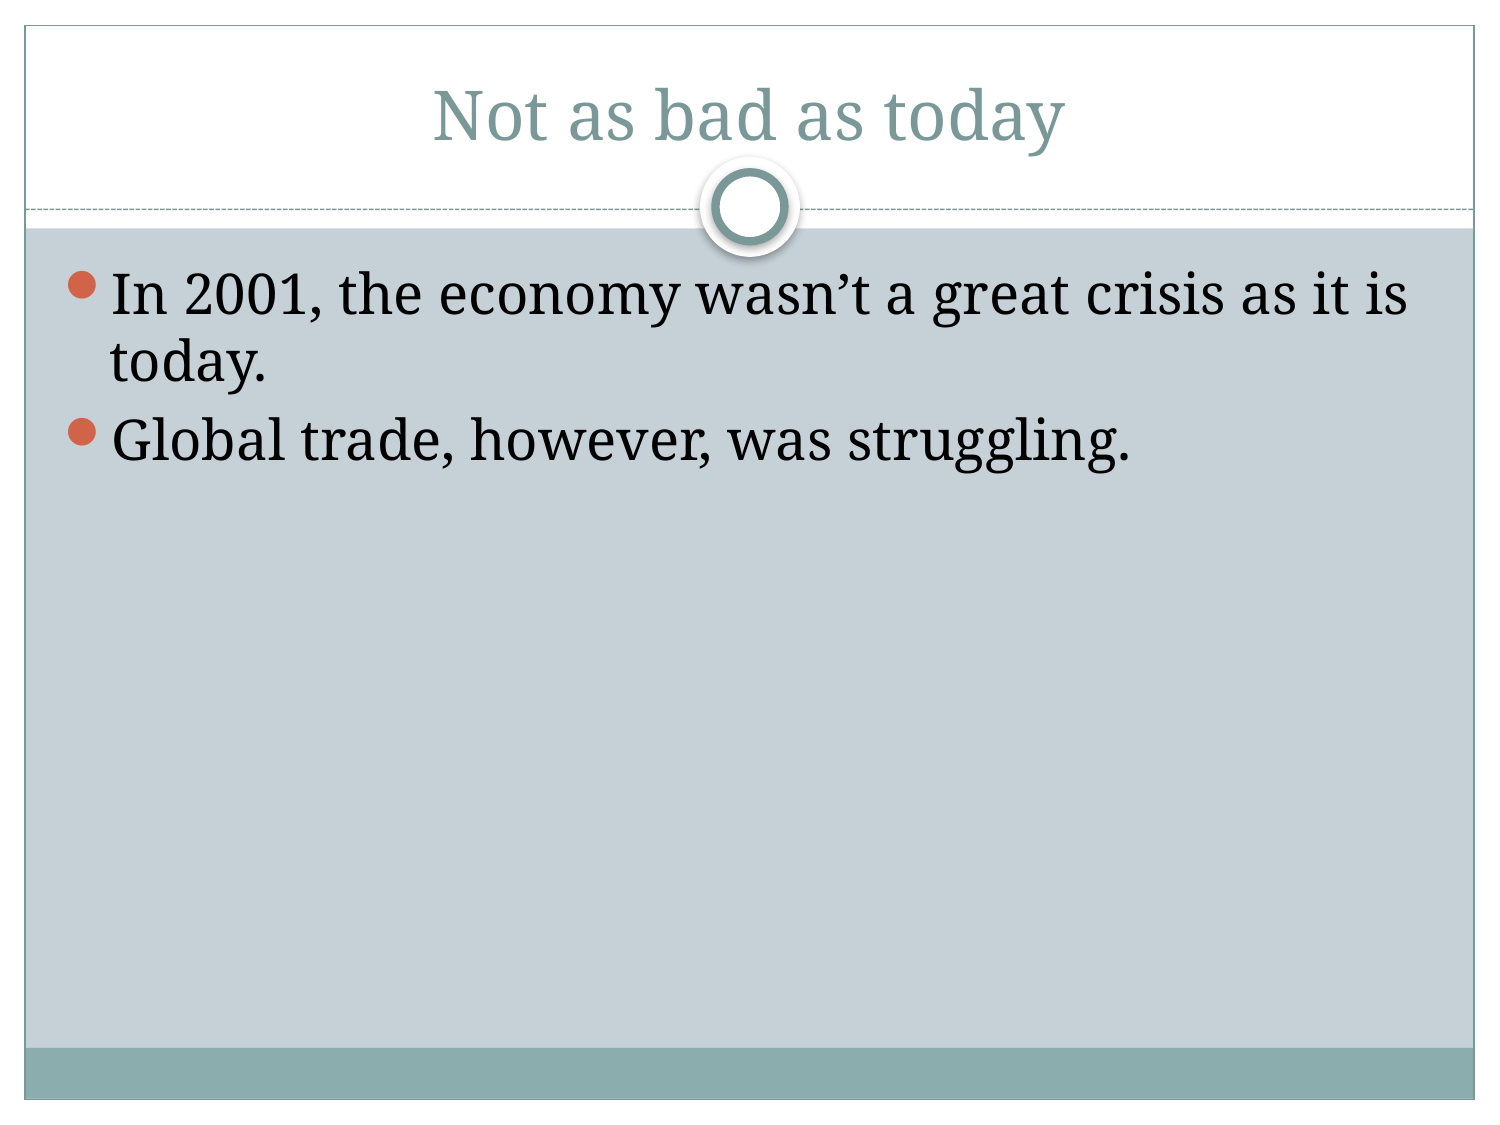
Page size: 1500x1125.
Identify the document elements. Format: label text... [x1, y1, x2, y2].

list In 2001, the economy wasn’t a great crisis as it is today. Global trade, however, was struggling. [49, 250, 1445, 1001]
title Not as bad as today [49, 37, 1450, 162]
